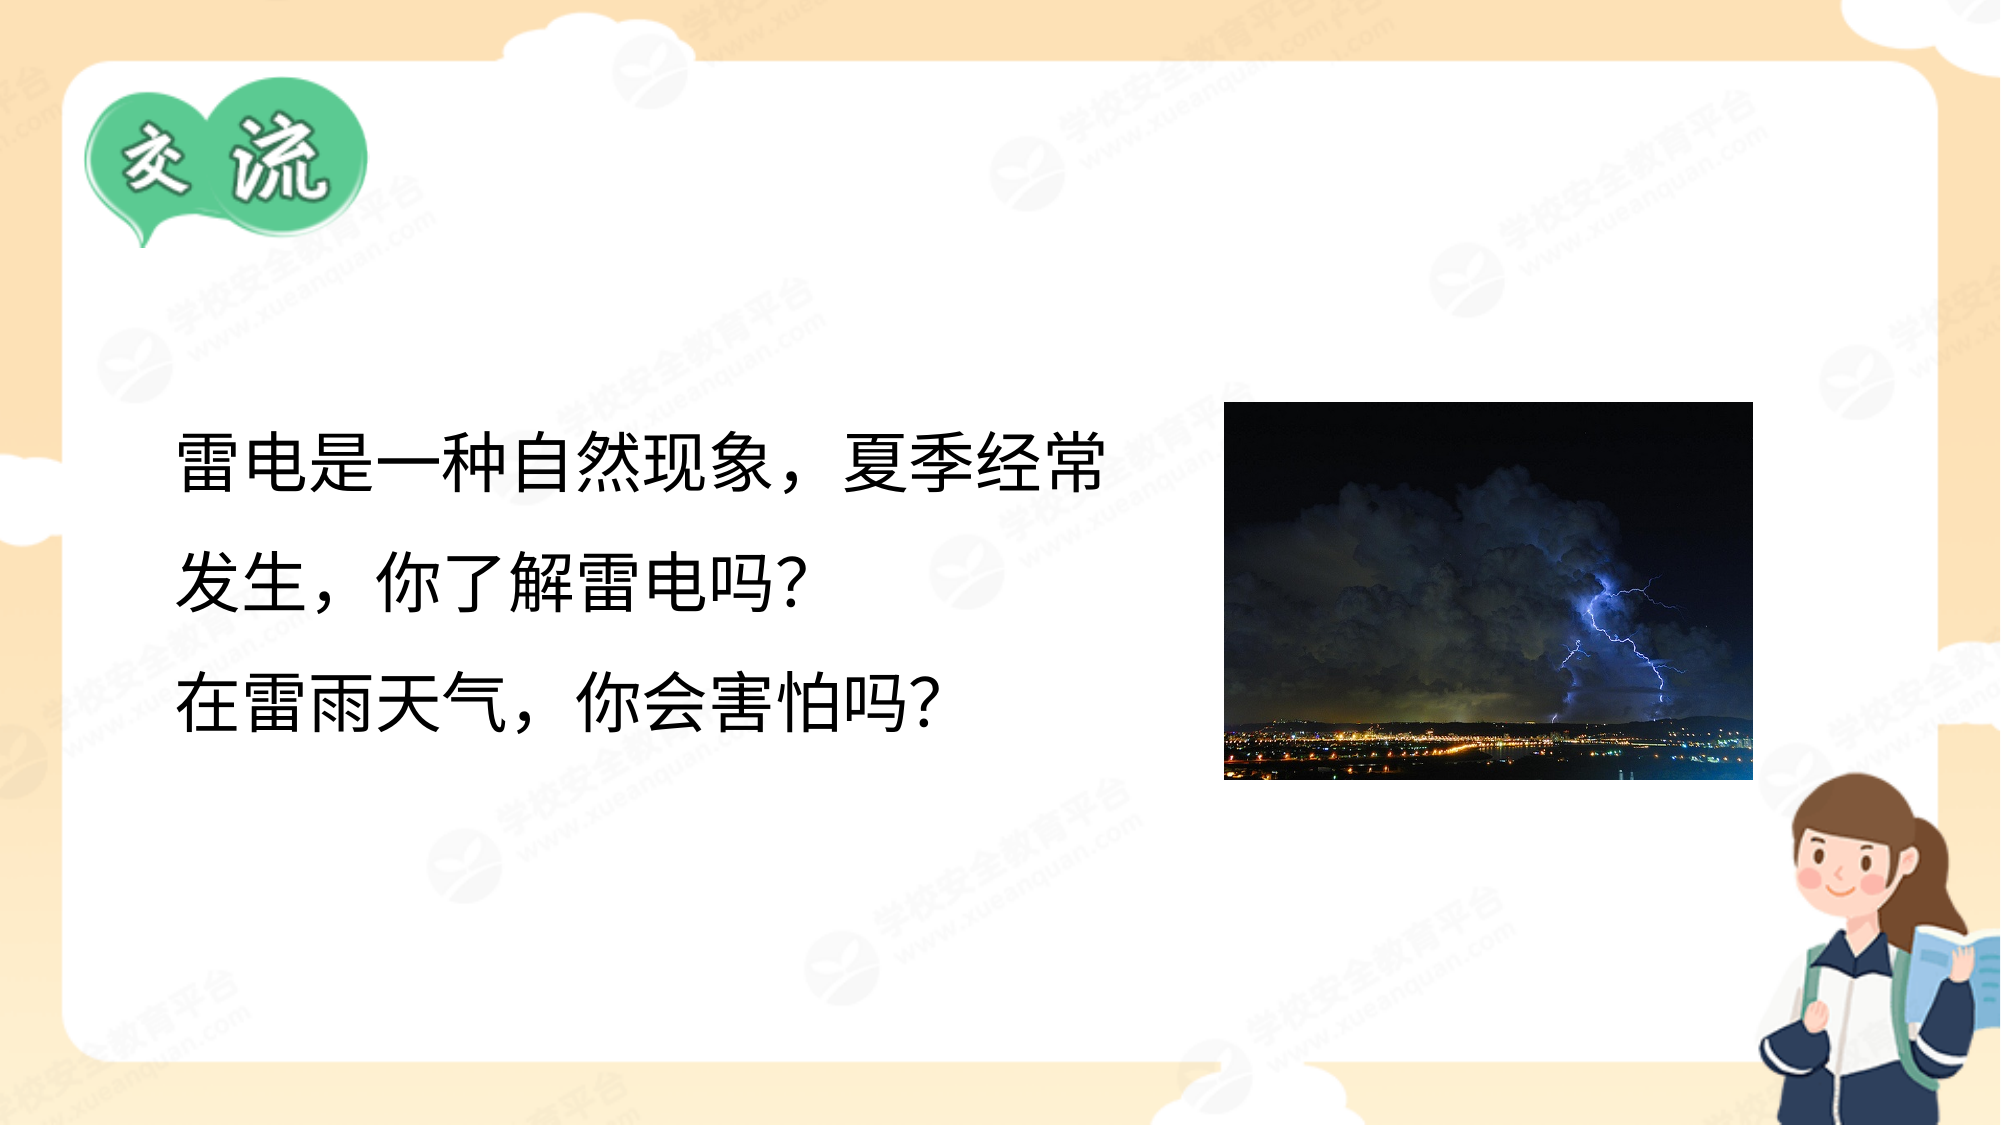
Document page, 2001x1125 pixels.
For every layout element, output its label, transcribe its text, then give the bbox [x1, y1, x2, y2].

picture [0, 0, 2001, 1125]
text_box 雷电是一种自然现象，夏季经常发生，你了解雷电吗？ 在雷雨天气，你会害怕吗？ [160, 373, 1141, 748]
